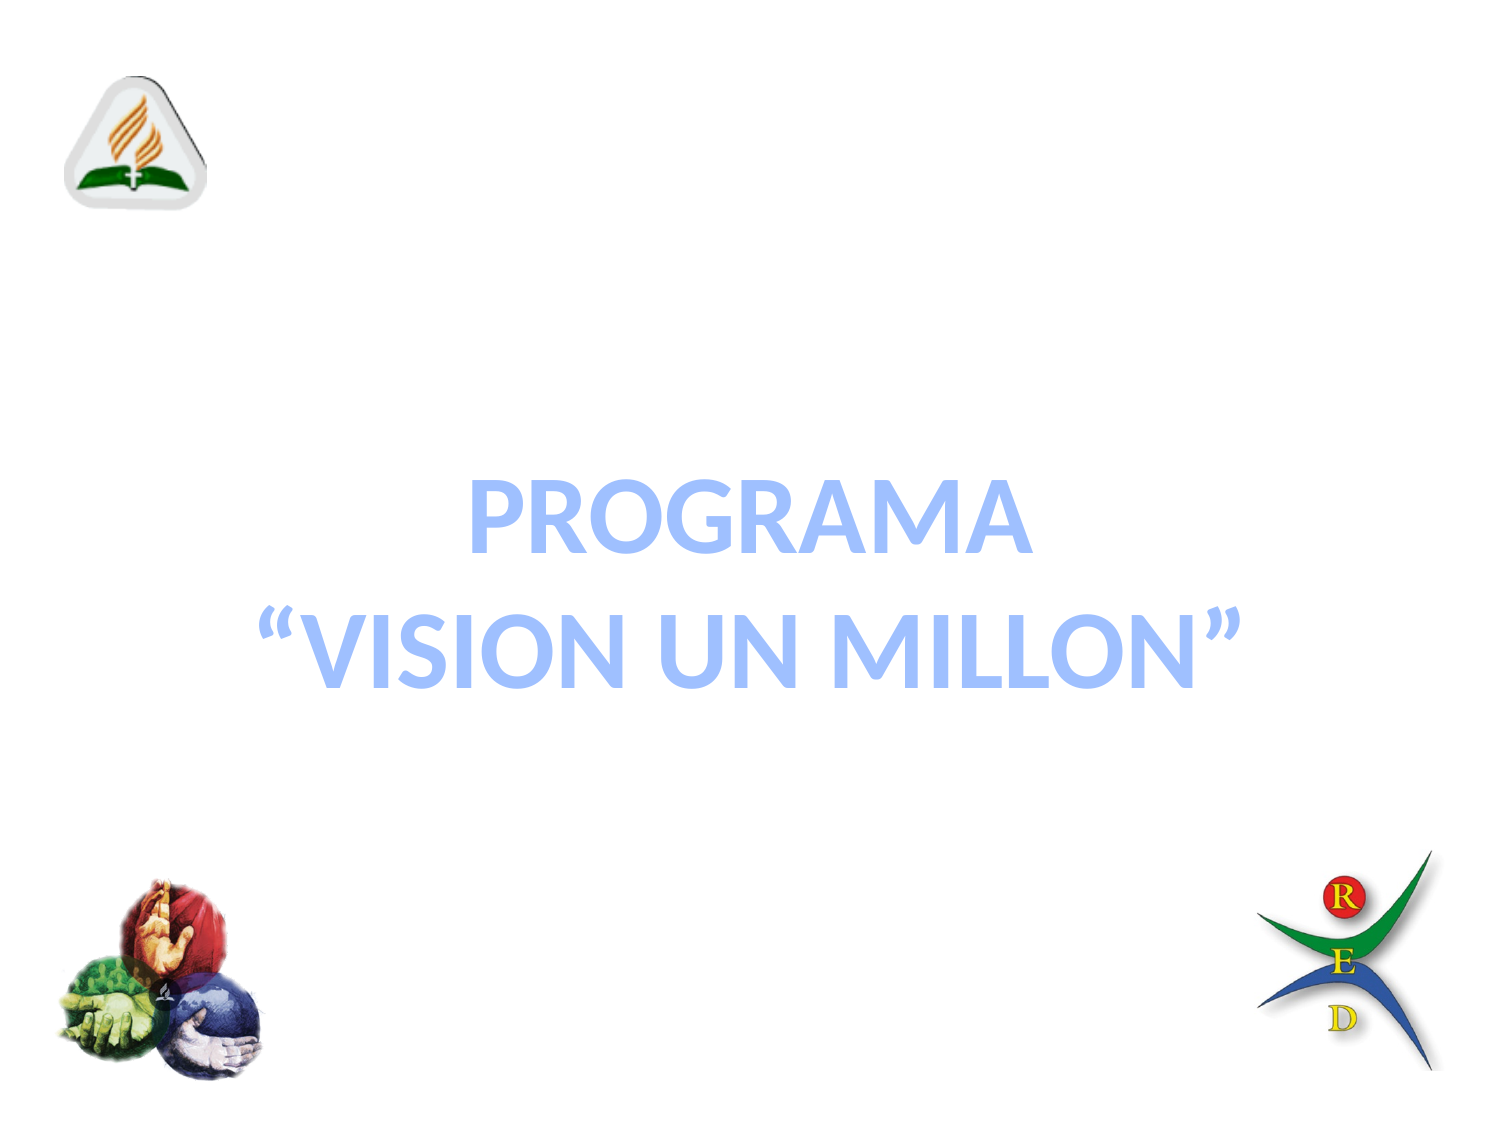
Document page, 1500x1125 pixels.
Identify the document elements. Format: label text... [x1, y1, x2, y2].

picture [52, 874, 266, 1083]
picture [64, 76, 207, 221]
picture [1232, 849, 1459, 1071]
text_box PROGRAMA “VISION UN MILLON” [236, 433, 1264, 719]
